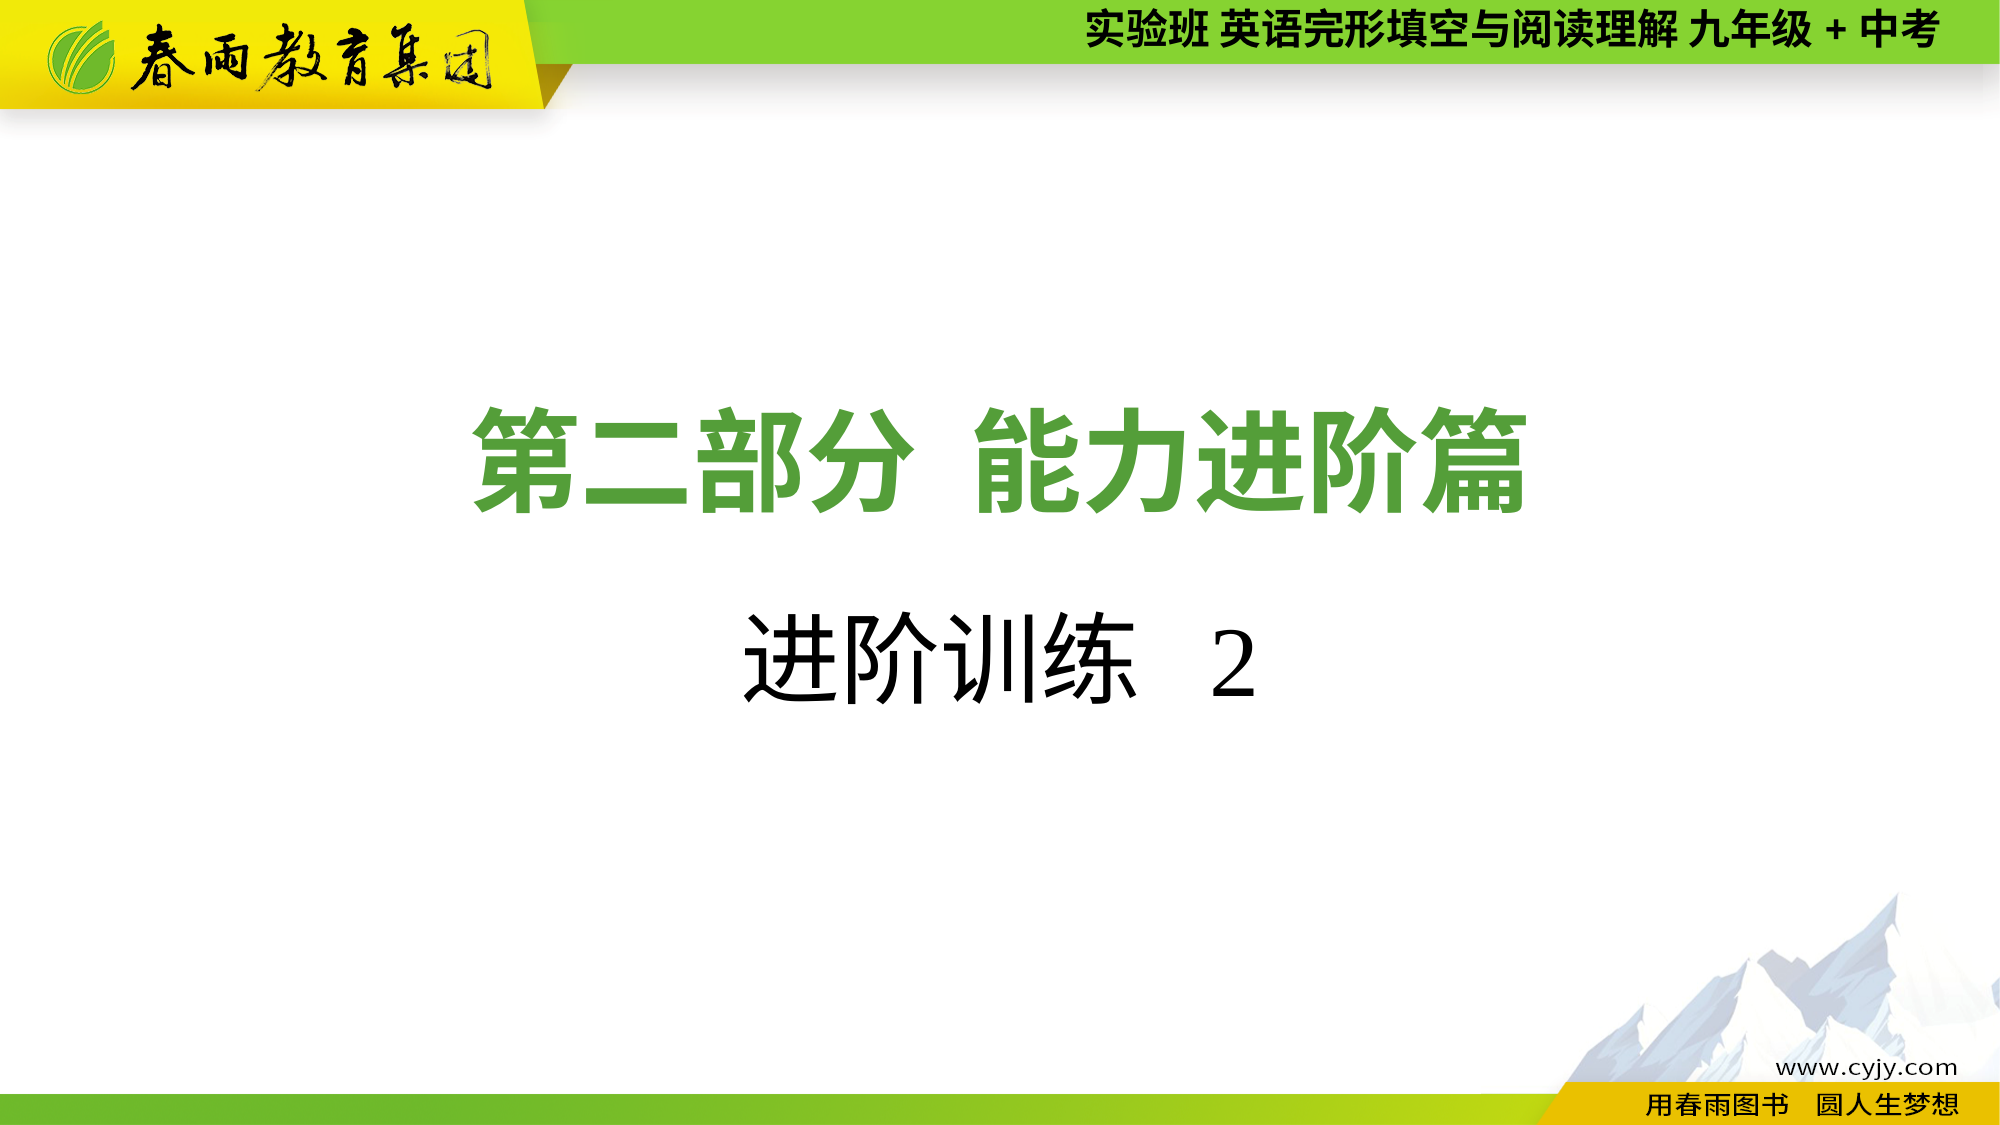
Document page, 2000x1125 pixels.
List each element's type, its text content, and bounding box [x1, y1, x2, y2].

picture [0, 0, 2000, 1125]
text_box 第二部分 能力进阶篇 [54, 316, 1946, 528]
text_box 进阶训练 2 [54, 528, 1946, 724]
